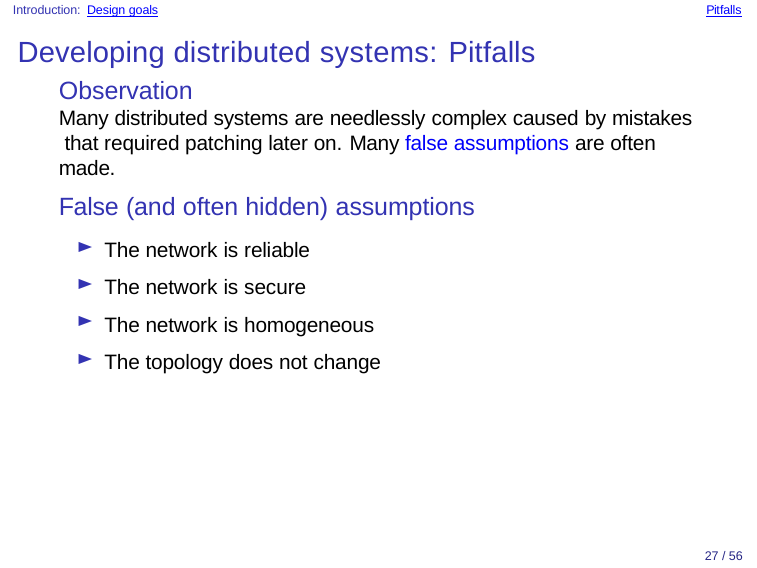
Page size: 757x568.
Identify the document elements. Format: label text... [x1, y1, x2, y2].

text_box Developing distributed systems: Pitfalls Observation Many distributed systems are needlessly complex caused by mistakes that required patching later on. Many false assumptions are often made. False (and often hidden) assumptions The network is reliable The network is secure The network is homogeneous The topology does not change [11, 23, 703, 374]
text_box 27 / 56 [702, 546, 745, 563]
text_box Introduction: Design goals [10, 0, 163, 18]
text_box Pitfalls [704, 0, 745, 18]
